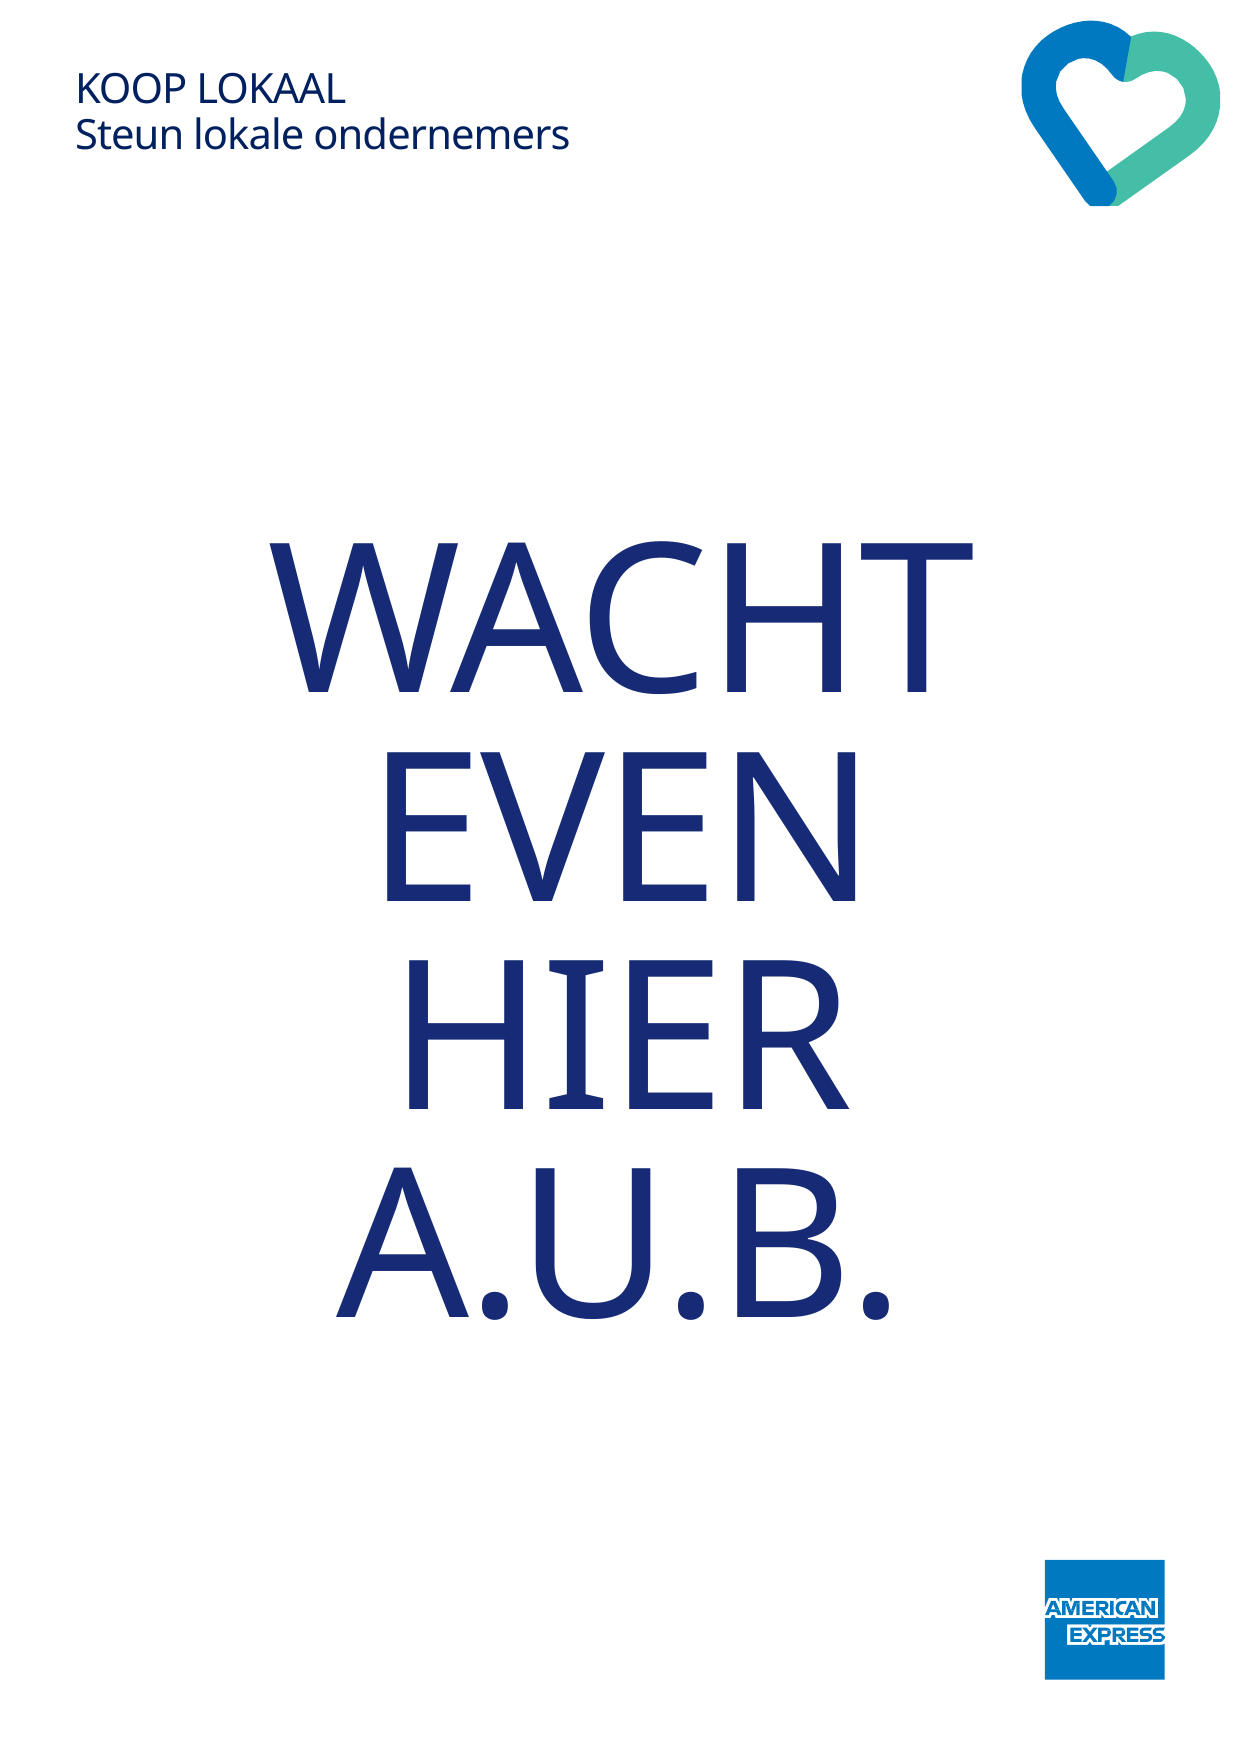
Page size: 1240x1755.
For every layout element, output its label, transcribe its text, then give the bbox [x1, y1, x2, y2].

text_box [1115, 1600, 1155, 1616]
text_box Wacht even hier a.u.b. [208, 482, 1031, 1360]
text_box [1044, 1559, 1165, 1680]
text_box [1082, 1600, 1094, 1616]
text_box KOOP LOKAAL Steun lokale ondernemers [72, 64, 662, 158]
text_box [1045, 1600, 1080, 1616]
text_box [1112, 1627, 1166, 1642]
text_box [1021, 20, 1132, 207]
text_box [1095, 1600, 1114, 1616]
text_box [1107, 31, 1221, 206]
text_box [1070, 1627, 1111, 1642]
